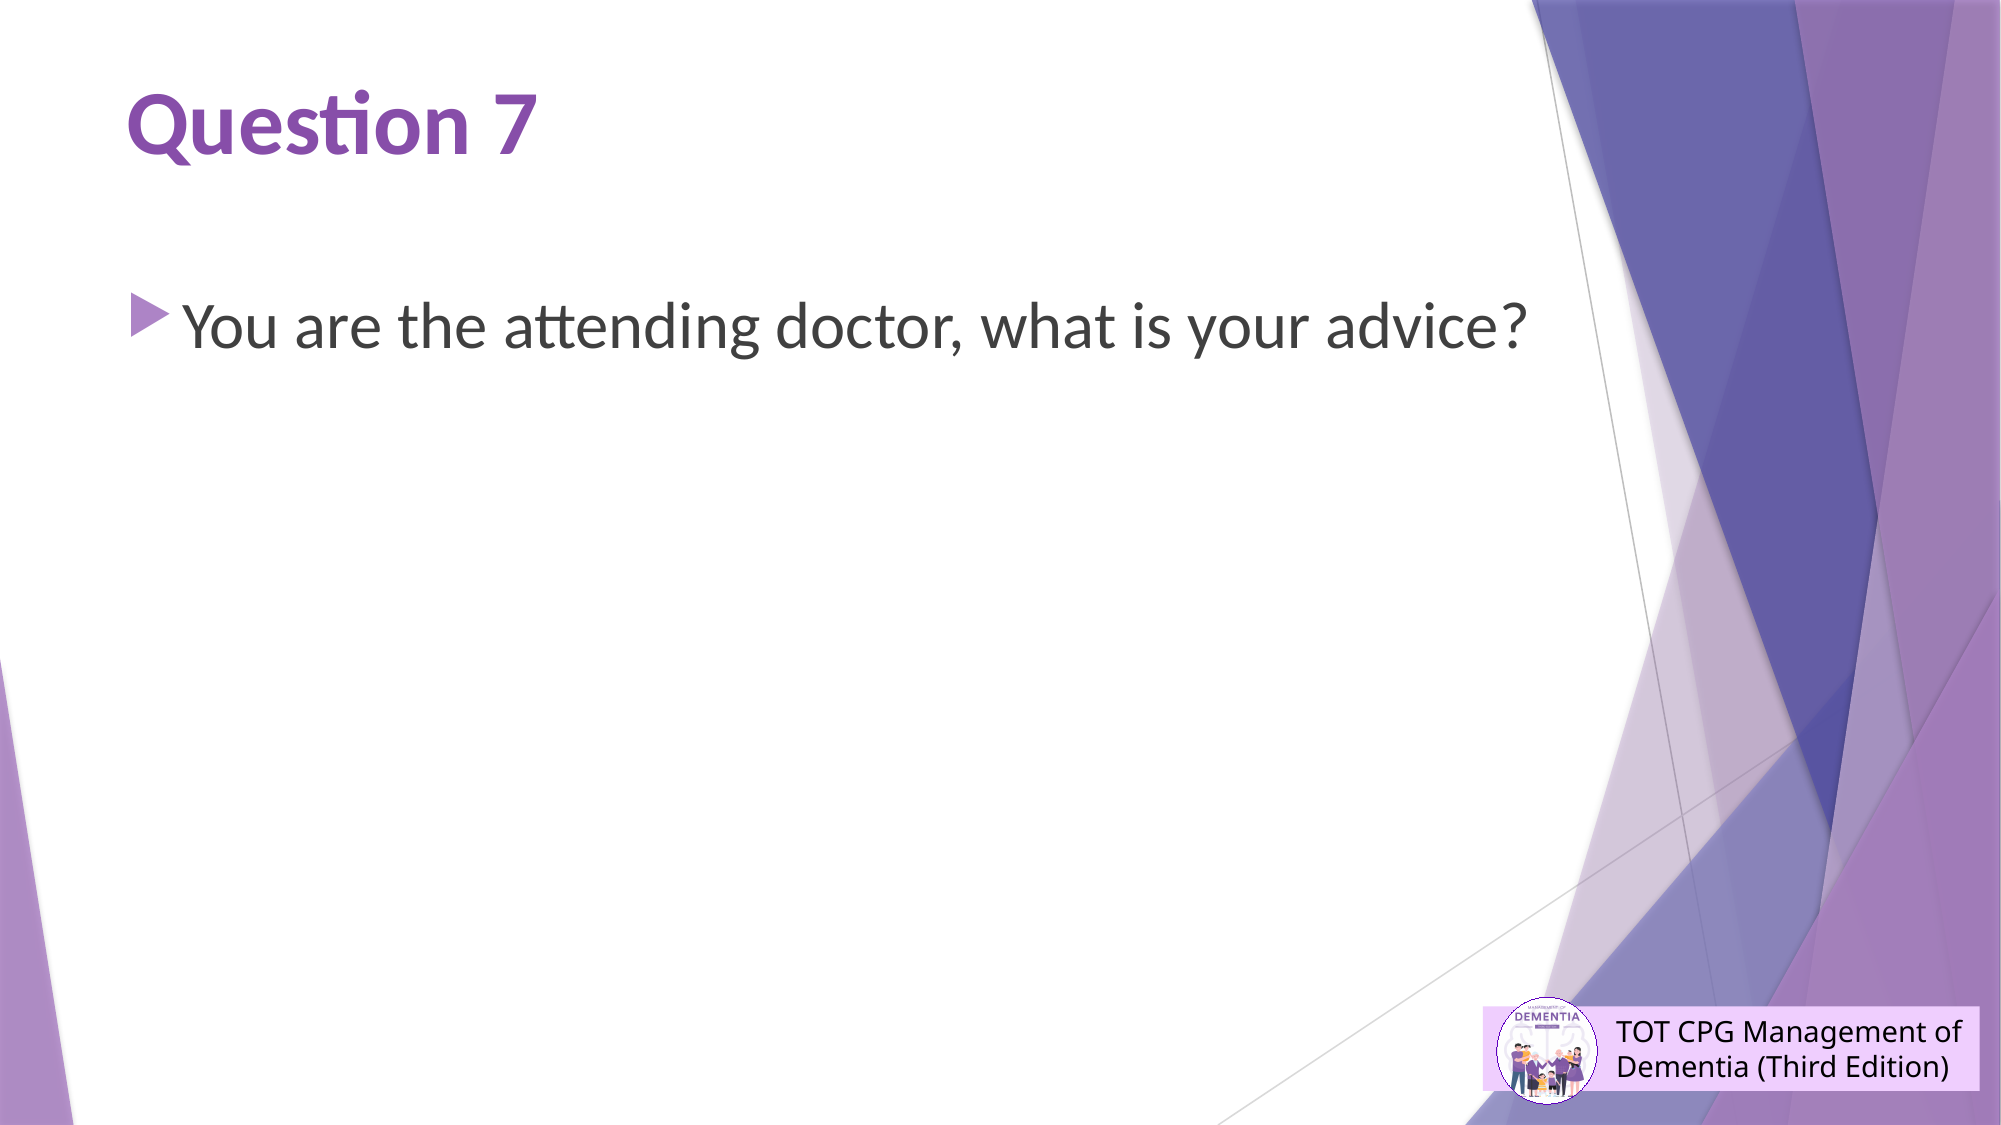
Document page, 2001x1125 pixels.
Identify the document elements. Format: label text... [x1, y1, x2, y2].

title Question 7 [111, 55, 1522, 265]
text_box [1482, 996, 1981, 1105]
list You are the attending doctor, what is your advice? [111, 273, 1647, 1070]
